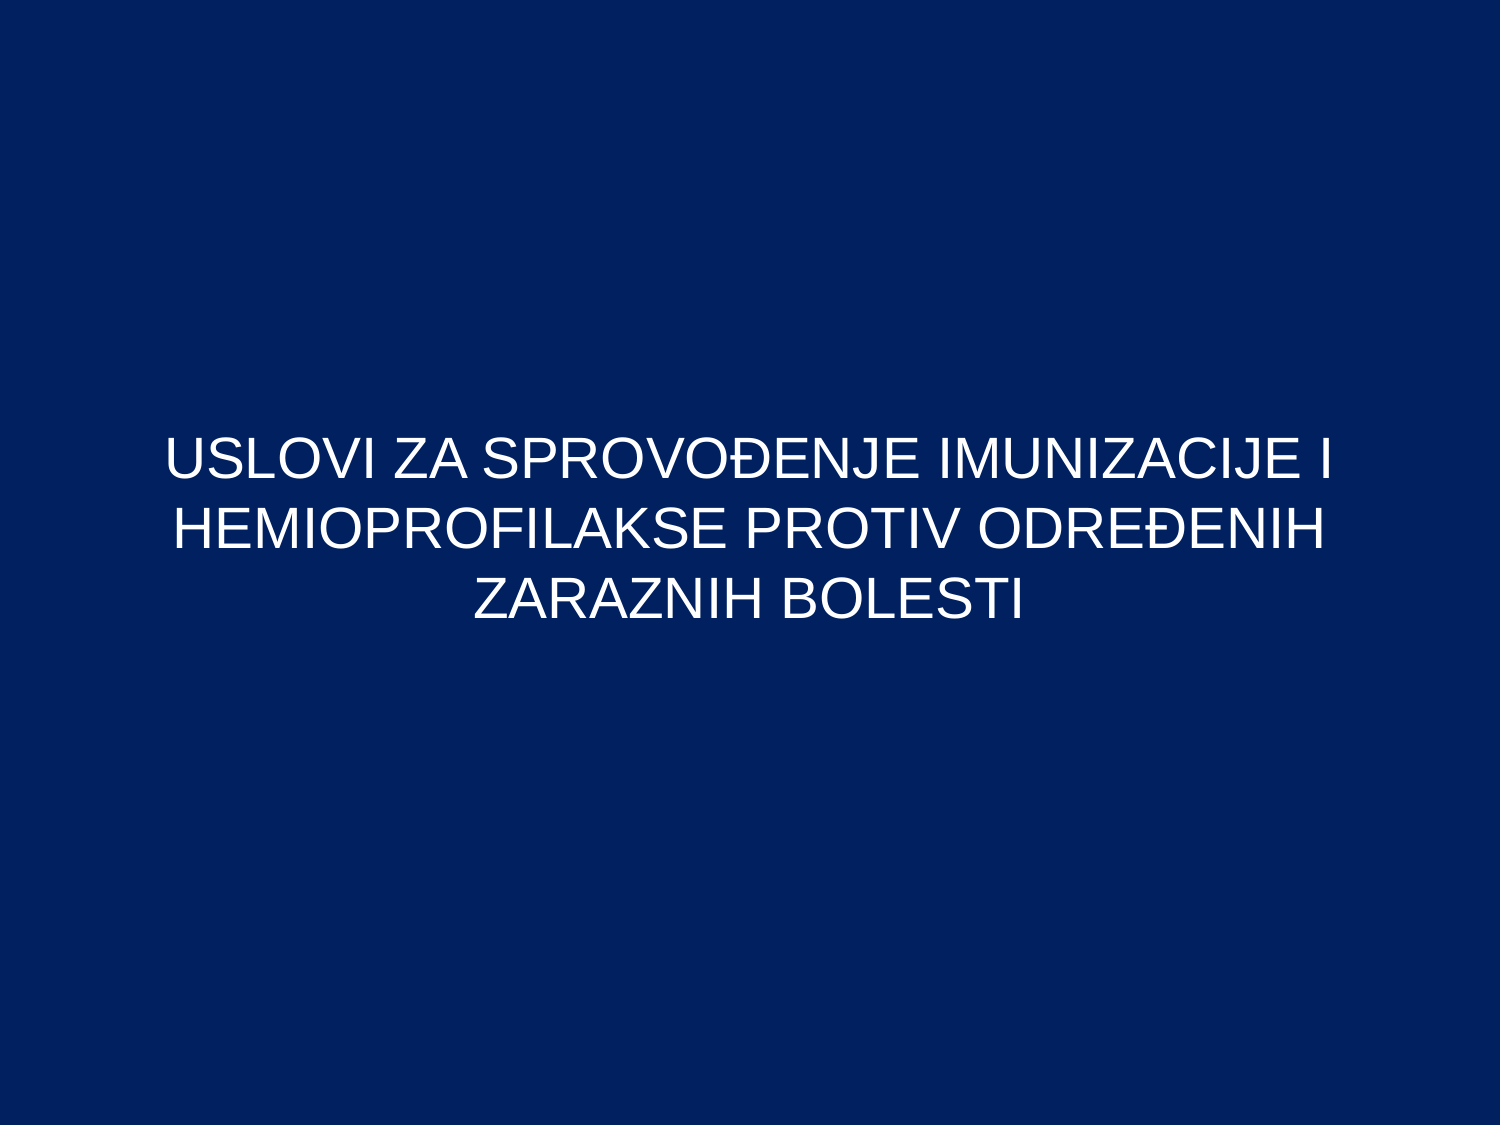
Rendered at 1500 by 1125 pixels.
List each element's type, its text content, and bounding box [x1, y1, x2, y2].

title USLOVI ZA SPROVOĐENJE IMUNIZACIJE I HEMIOPROFILAKSE PROTIV ODREĐENIH ZARAZNIH BOLESTI [75, 112, 1425, 938]
